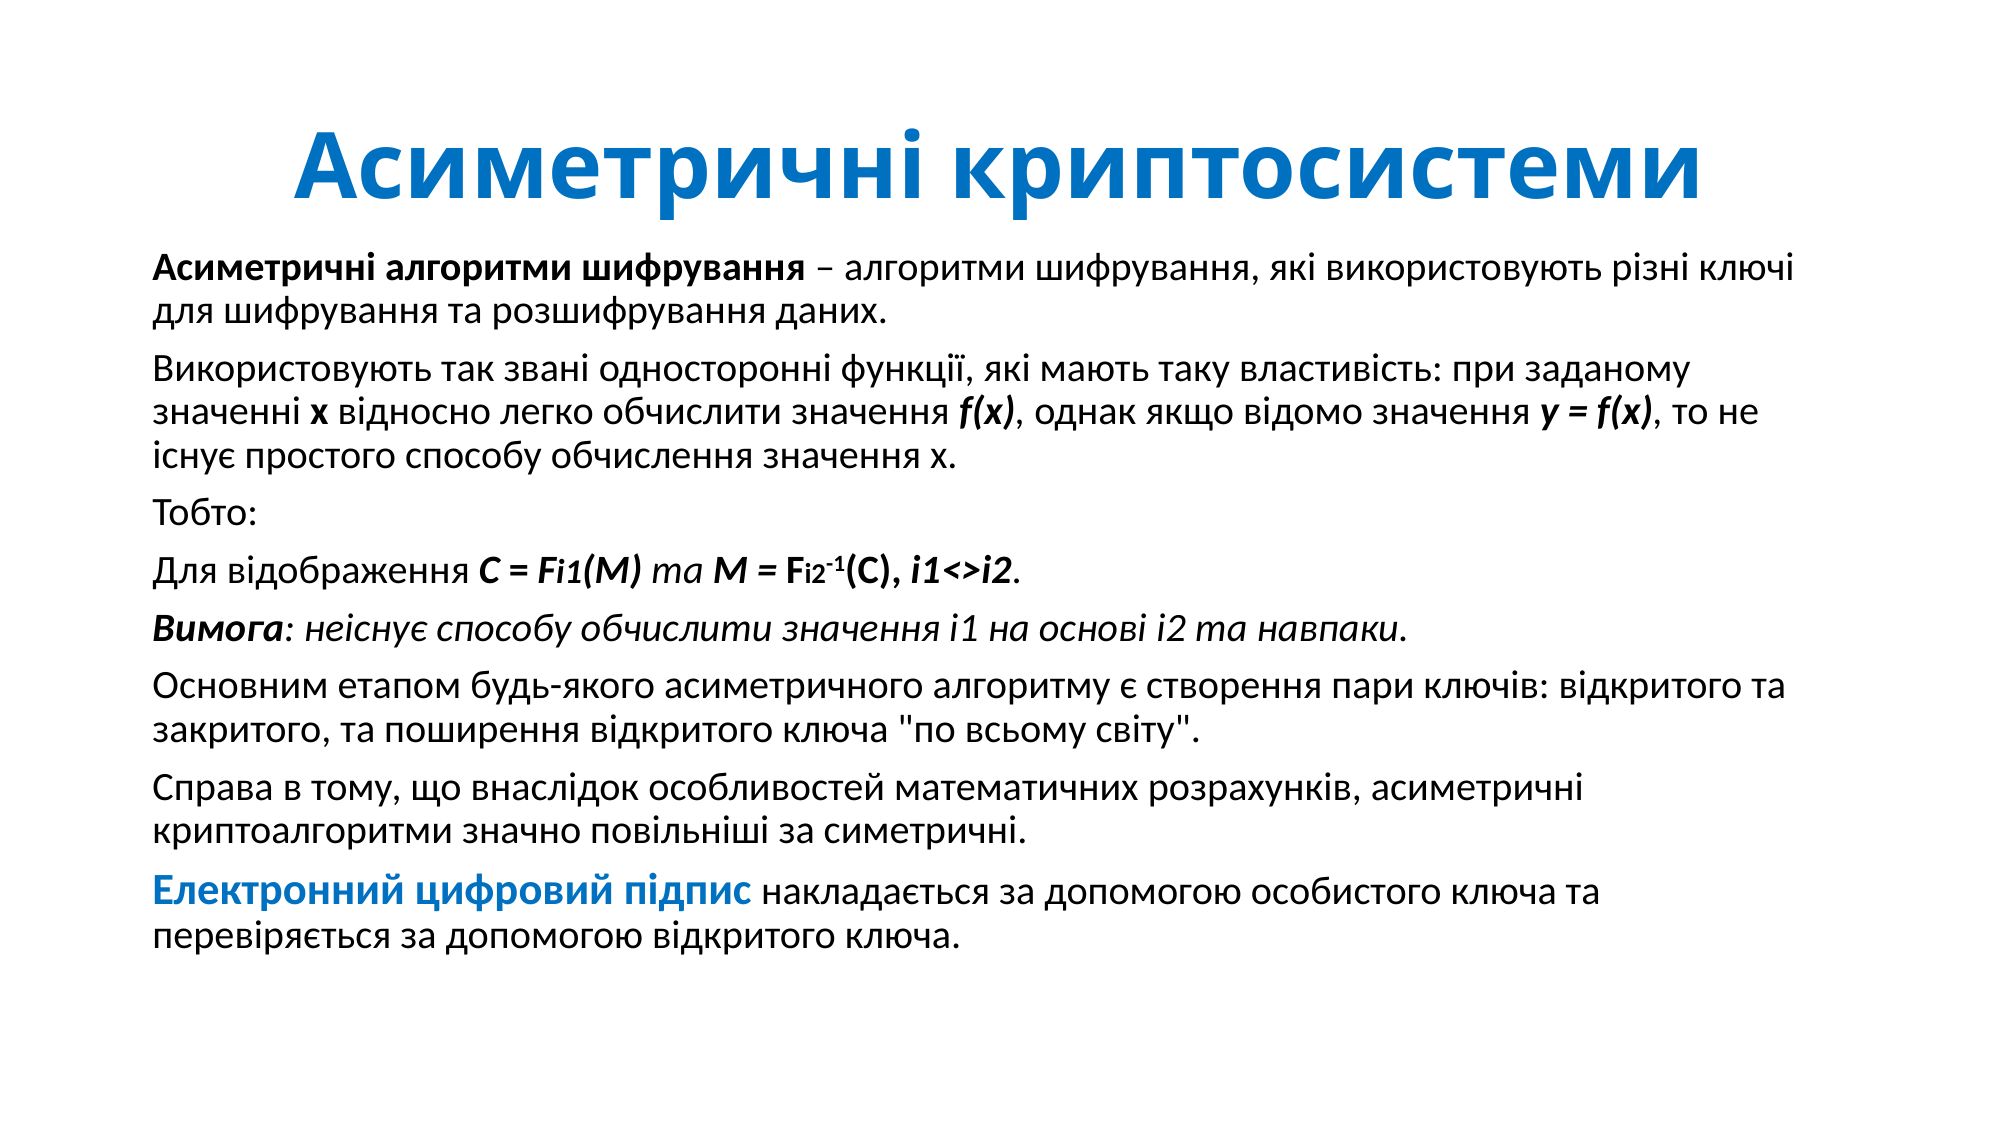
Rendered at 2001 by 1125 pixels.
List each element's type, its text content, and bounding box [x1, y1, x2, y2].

list Асиметричні алгоритми шифрування – алгоритми шифрування, які використовують різні ключі для шифрування та розшифрування даних. Використовують так звані односторонні функції, які мають таку властивість: при заданому значенні х відносно легко обчислити значення f(x), однак якщо відомо значення у = f(x), то не існує простого способу обчислення значення х. Тобто: Для відображення C = Fi1(M) та М = Fi2-1(C), і1<>i2. Вимога: неіснує способу обчислити значення і1 на основі i2 та навпаки. Основним етапом будь-якого асиметричного алгоритму є створення пари ключів: відкритого та закритого, та поширення відкритого ключа "по всьому світу". Справа в тому, що внаслідок особливостей математичних розрахунків, асиметричні криптоалгоритми значно повільніші за симетричні. Електронний цифровий підпис накладається за допомогою особистого ключа та перевіряється за допомогою відкритого ключа. [137, 238, 1863, 1014]
title Асиметричні криптосистеми [137, 59, 1863, 238]
